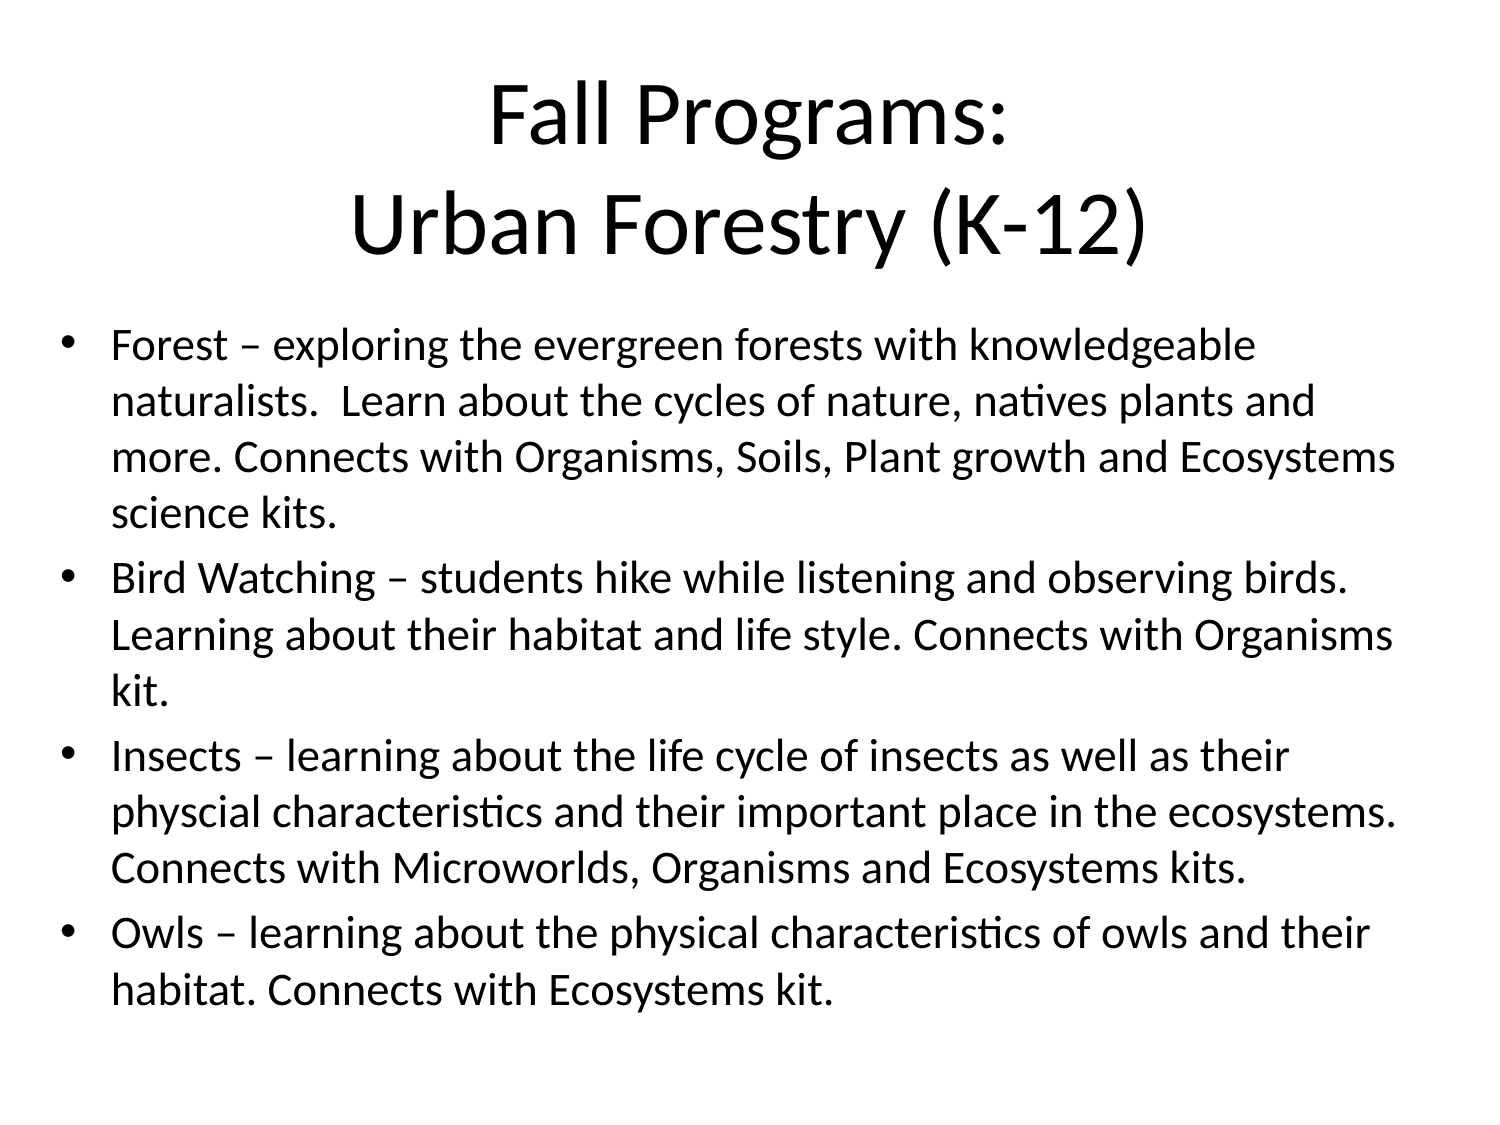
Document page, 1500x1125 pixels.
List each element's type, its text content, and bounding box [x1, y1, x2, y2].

title Fall Programs: Urban Forestry (K-12) [45, 37, 1455, 288]
list Forest – exploring the evergreen forests with knowledgeable naturalists. Learn about the cycles of nature, natives plants and more. Connects with Organisms, Soils, Plant growth and Ecosystems science kits. Bird Watching – students hike while listening and observing birds. Learning about their habitat and life style. Connects with Organisms kit. Insects – learning about the life cycle of insects as well as their physcial characteristics and their important place in the ecosystems. Connects with Microworlds, Organisms and Ecosystems kits. Owls – learning about the physical characteristics of owls and their habitat. Connects with Ecosystems kit. [45, 306, 1455, 1023]
